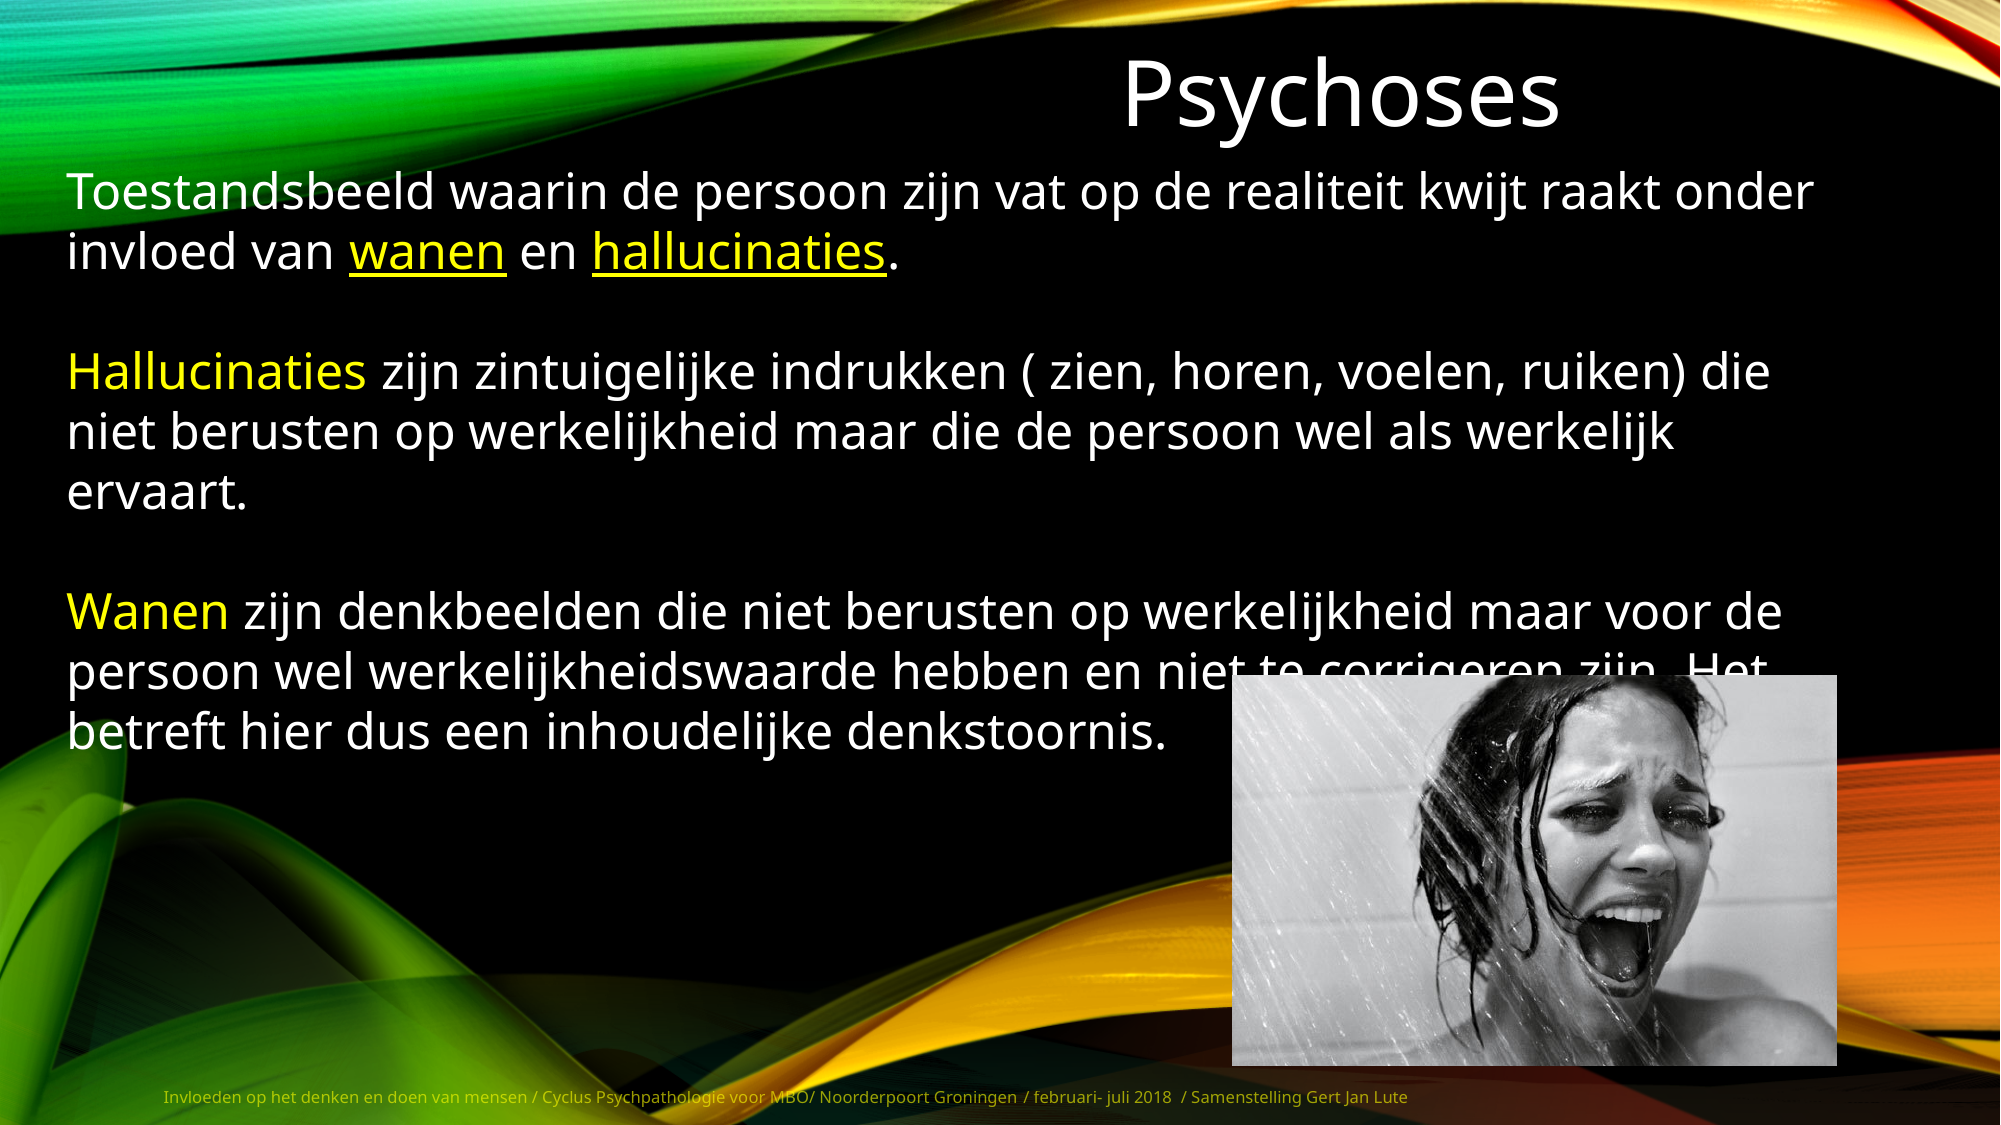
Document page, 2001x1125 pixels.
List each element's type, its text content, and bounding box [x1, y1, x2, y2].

text_box Toestandsbeeld waarin de persoon zijn vat op de realiteit kwijt raakt onder invloed van wanen en hallucinaties. Hallucinaties zijn zintuigelijke indrukken ( zien, horen, voelen, ruiken) die niet berusten op werkelijkheid maar die de persoon wel als werkelijk ervaart. Wanen zijn denkbeelden die niet berusten op werkelijkheid maar voor de persoon wel werkelijkheidswaarde hebben en niet te corrigeren zijn. Het betreft hier dus een inhoudelijke denkstoornis. [52, 151, 1837, 767]
picture [0, 0, 2000, 237]
subtitle Psychoses [1105, 39, 1681, 151]
text_box Invloeden op het denken en doen van mensen / Cyclus Psychpathologie voor MBO/ Noorderpoort Groningen / februari- juli 2018 / Samenstelling Gert Jan Lute [148, 1069, 1857, 1125]
picture [0, 675, 2000, 1125]
